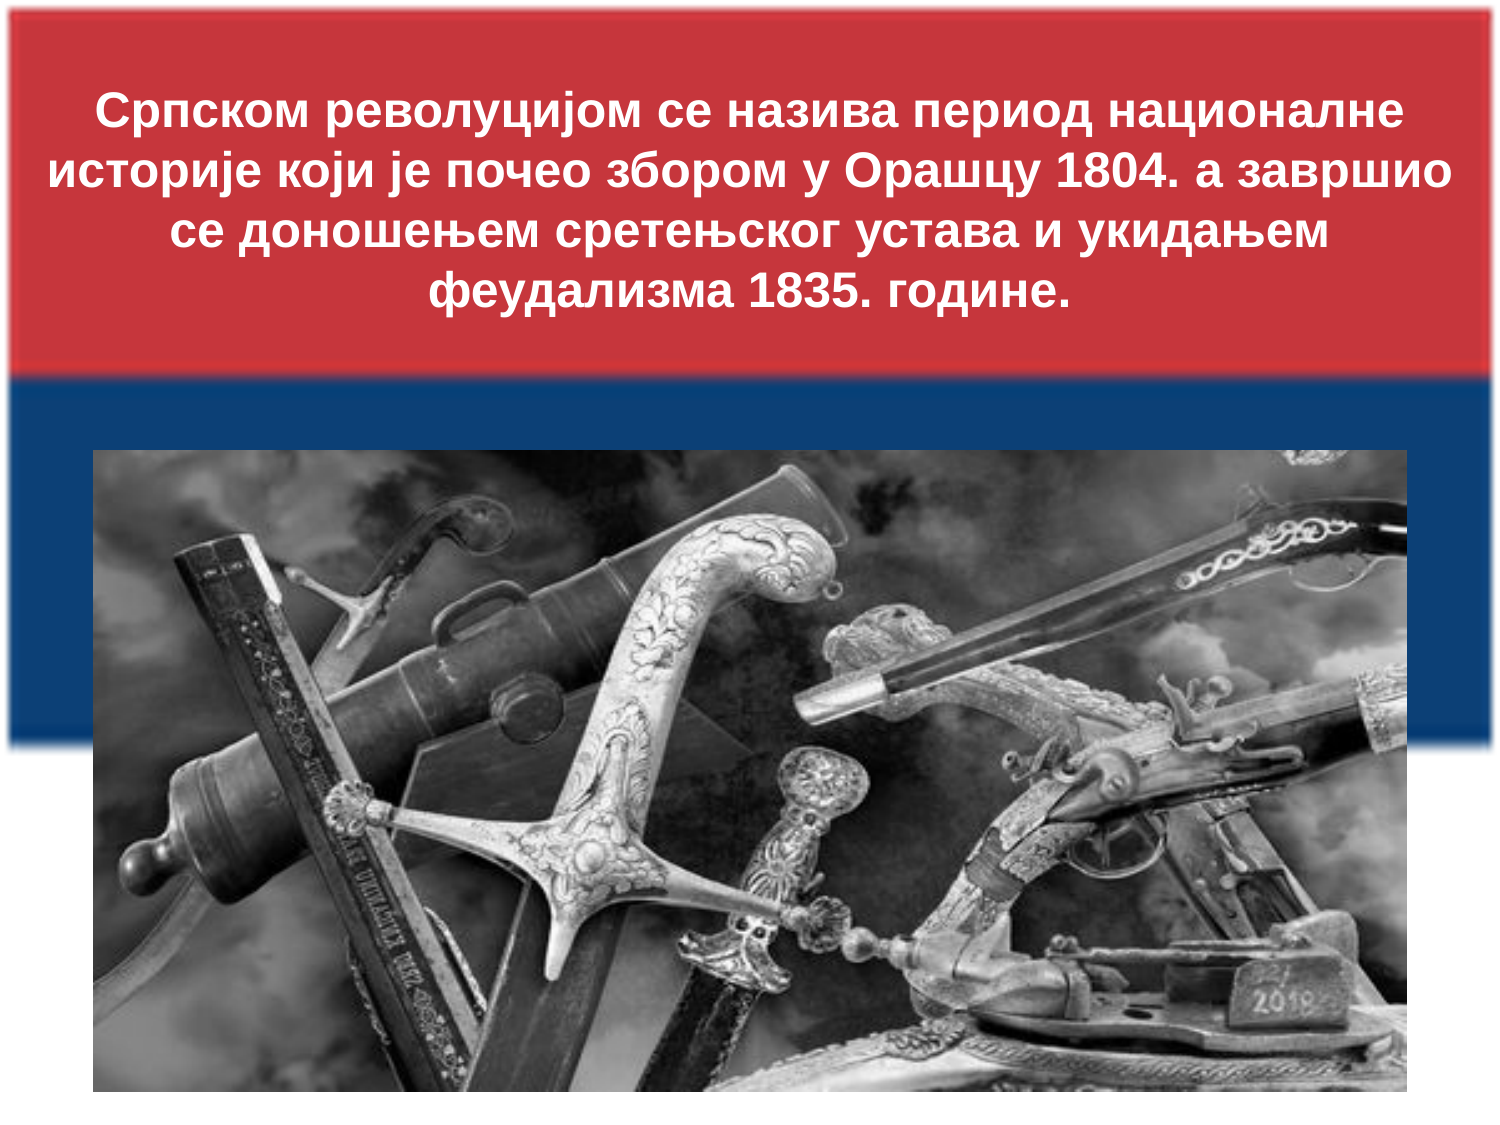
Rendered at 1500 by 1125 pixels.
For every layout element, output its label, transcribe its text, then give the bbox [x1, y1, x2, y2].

picture [0, 325, 1500, 1125]
picture [0, 0, 1500, 70]
text_box Српском револуцијом се назива период националне историје који је почео збором у Орашцу 1804. a завршио се доношењем сретењског устава и укидањем феудализма 1835. године. [0, 70, 1500, 325]
